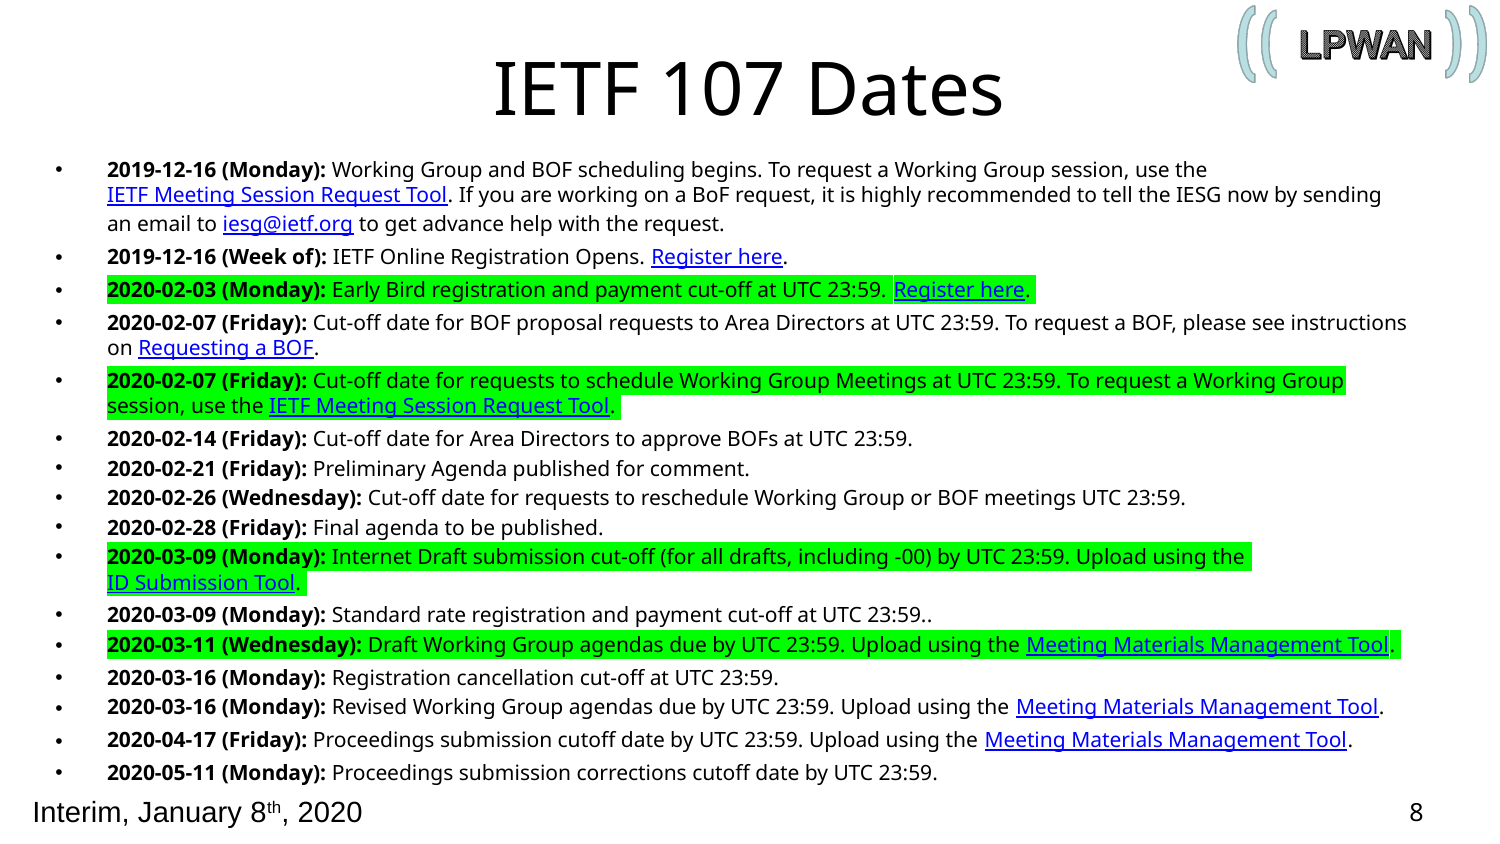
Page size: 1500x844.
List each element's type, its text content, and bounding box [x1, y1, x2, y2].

list 2019-12-16 (Monday): Working Group and BOF scheduling begins. To request a Working Group session, use the IETF Meeting Session Request Tool. If you are working on a BoF request, it is highly recommended to tell the IESG now by sending an email to iesg@ietf.org to get advance help with the request. 2019-12-16 (Week of): IETF Online Registration Opens. Register here. 2020-02-03 (Monday): Early Bird registration and payment cut-off at UTC 23:59. Register here. 2020-02-07 (Friday): Cut-off date for BOF proposal requests to Area Directors at UTC 23:59. To request a BOF, please see instructions on Requesting a BOF. 2020-02-07 (Friday): Cut-off date for requests to schedule Working Group Meetings at UTC 23:59. To request a Working Group session, use the IETF Meeting Session Request Tool. 2020-02-14 (Friday): Cut-off date for Area Directors to approve BOFs at UTC 23:59. 2020-02-21 (Friday): Preliminary Agenda published for comment. 2020-02-26 (Wednesday): Cut-off date for requests to reschedule Working Group or BOF meetings UTC 23:59. 2020-02-28 (Friday): Final agenda to be published. 2020-03-09 (Monday): Internet Draft submission cut-off (for all drafts, including -00) by UTC 23:59. Upload using the ID Submission Tool. 2020-03-09 (Monday): Standard rate registration and payment cut-off at UTC 23:59.. 2020-03-11 (Wednesday): Draft Working Group agendas due by UTC 23:59. Upload using the Meeting Materials Management Tool. 2020-03-16 (Monday): Registration cancellation cut-off at UTC 23:59. 2020-03-16 (Monday): Revised Working Group agendas due by UTC 23:59. Upload using the Meeting Materials Management Tool. 2020-04-17 (Friday): Proceedings submission cutoff date by UTC 23:59. Upload using the Meeting Materials Management Tool. 2020-05-11 (Monday): Proceedings submission corrections cutoff date by UTC 23:59. [40, 148, 1425, 800]
slide_number 8 [1358, 791, 1439, 837]
picture [1237, 5, 1487, 83]
title IETF 107 Dates [75, 33, 1425, 139]
